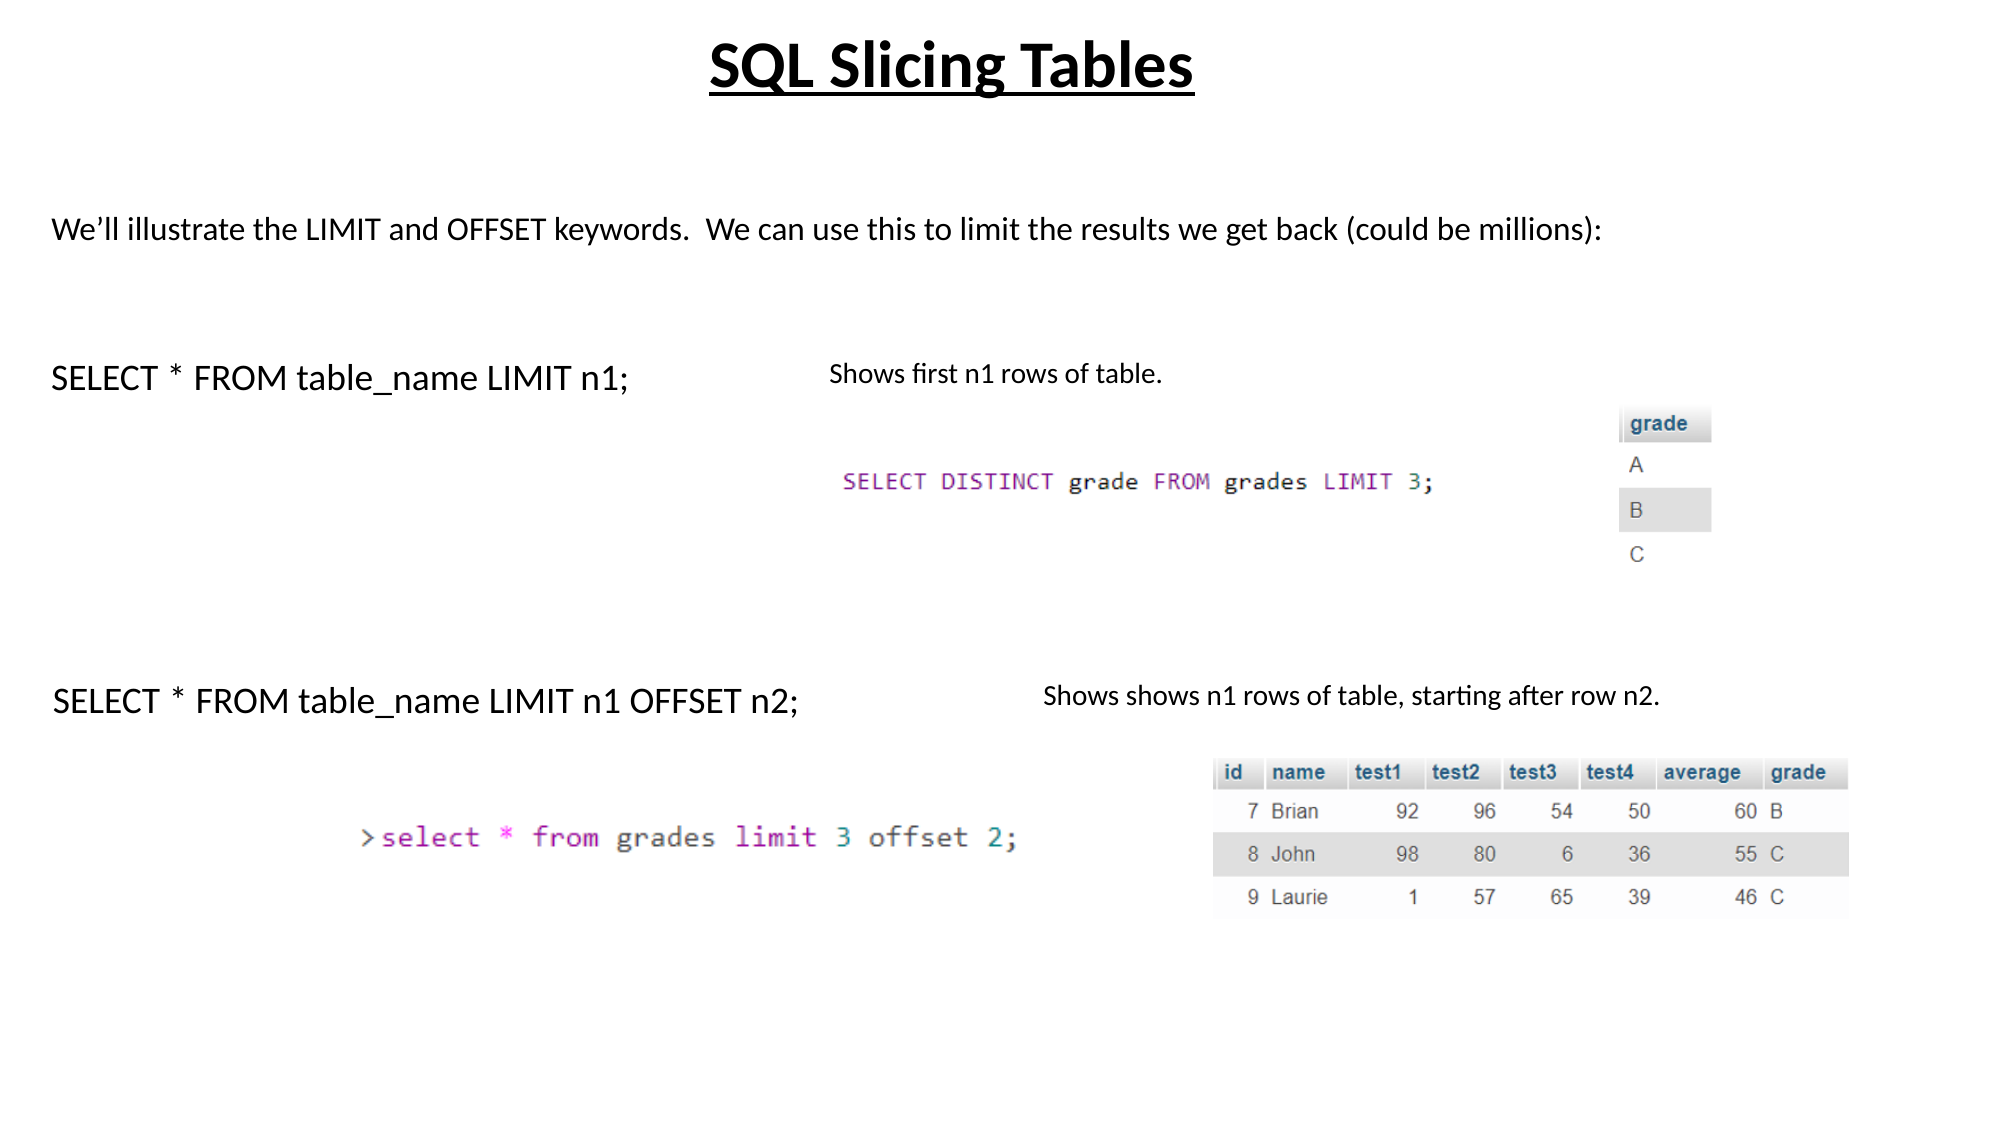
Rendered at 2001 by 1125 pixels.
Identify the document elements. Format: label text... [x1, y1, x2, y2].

text_box Shows shows n1 rows of table, starting after row n2. [1028, 668, 1800, 719]
text_box Shows first n1 rows of table. [814, 347, 1189, 398]
text_box We’ll illustrate the LIMIT and OFFSET keywords. We can use this to limit the results we get back (could be millions): [36, 199, 1632, 255]
text_box SELECT * FROM table_name LIMIT n1; [36, 345, 658, 406]
text_box SQL Slicing Tables [694, 13, 1210, 109]
picture [344, 807, 1029, 862]
picture [1213, 758, 1849, 919]
text_box SELECT * FROM table_name LIMIT n1 OFFSET n2; [38, 668, 831, 729]
picture [1619, 397, 1739, 575]
picture [837, 458, 1443, 502]
